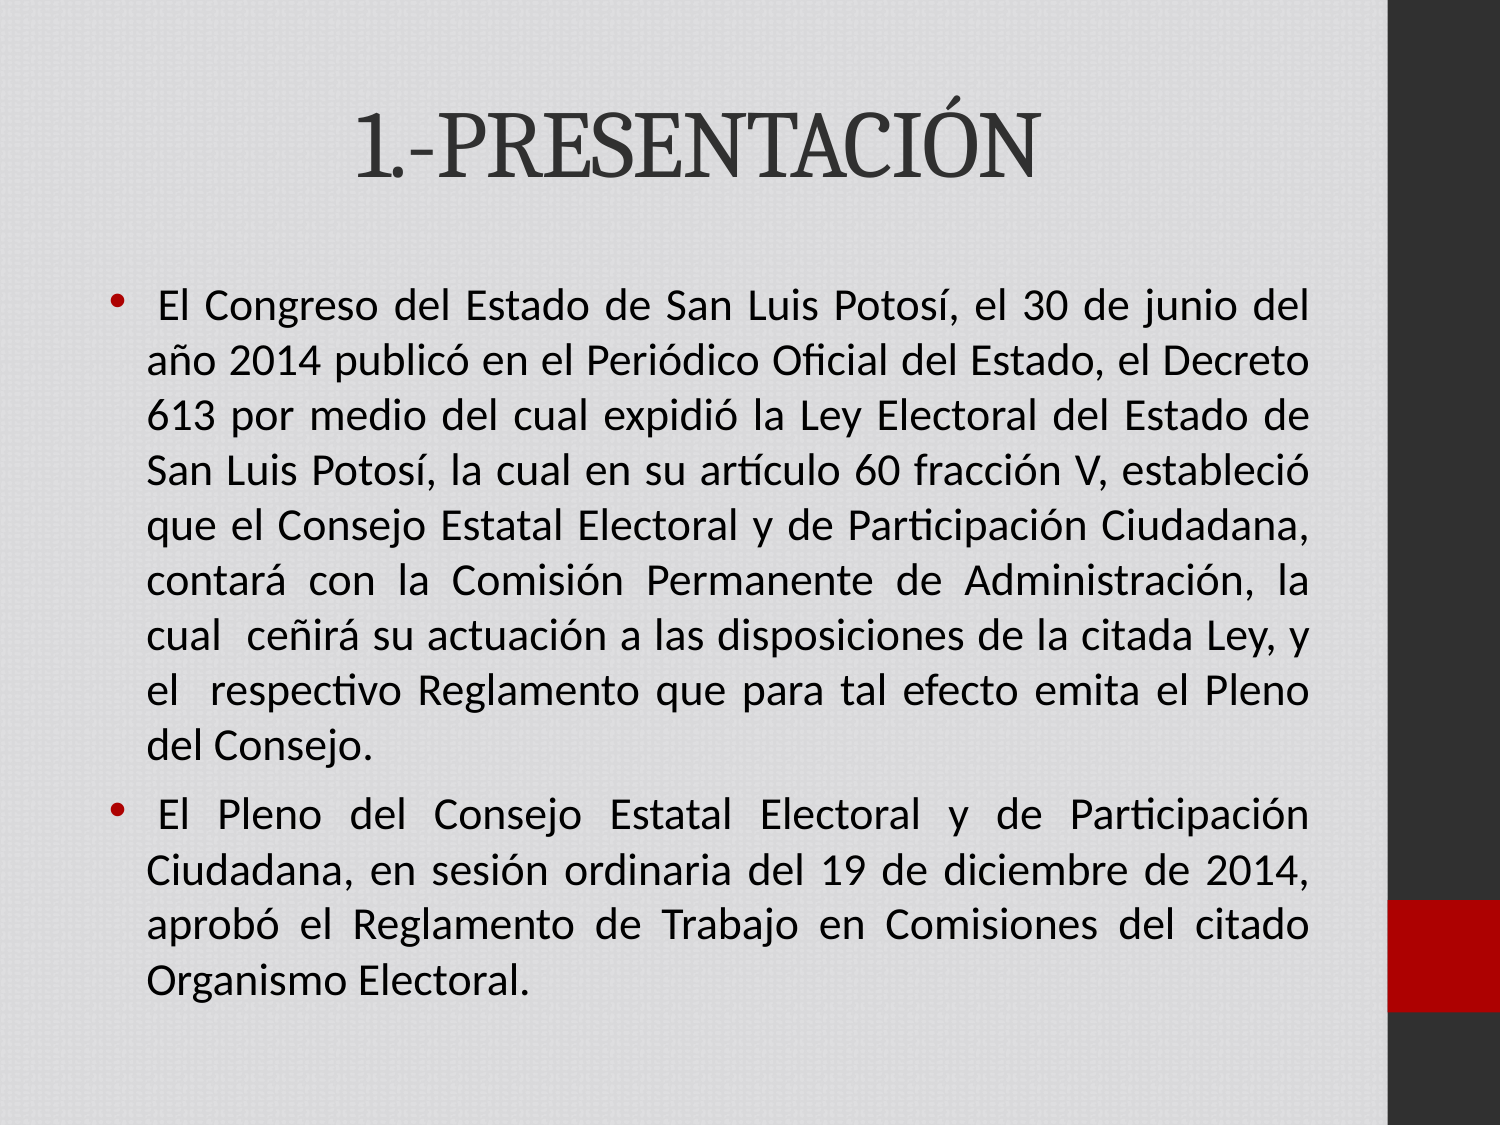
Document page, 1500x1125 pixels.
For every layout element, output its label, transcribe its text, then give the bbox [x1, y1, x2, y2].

title 1.-PRESENTACIÓN [75, 45, 1325, 233]
list El Congreso del Estado de San Luis Potosí, el 30 de junio del año 2014 publicó en el Periódico Oficial del Estado, el Decreto 613 por medio del cual expidió la Ley Electoral del Estado de San Luis Potosí, la cual en su artículo 60 fracción V, estableció que el Consejo Estatal Electoral y de Participación Ciudadana, contará con la Comisión Permanente de Administración, la cual ceñirá su actuación a las disposiciones de la citada Ley, y el respectivo Reglamento que para tal efecto emita el Pleno del Consejo. El Pleno del Consejo Estatal Electoral y de Participación Ciudadana, en sesión ordinaria del 19 de diciembre de 2014, aprobó el Reglamento de Trabajo en Comisiones del citado Organismo Electoral. [75, 262, 1325, 1050]
